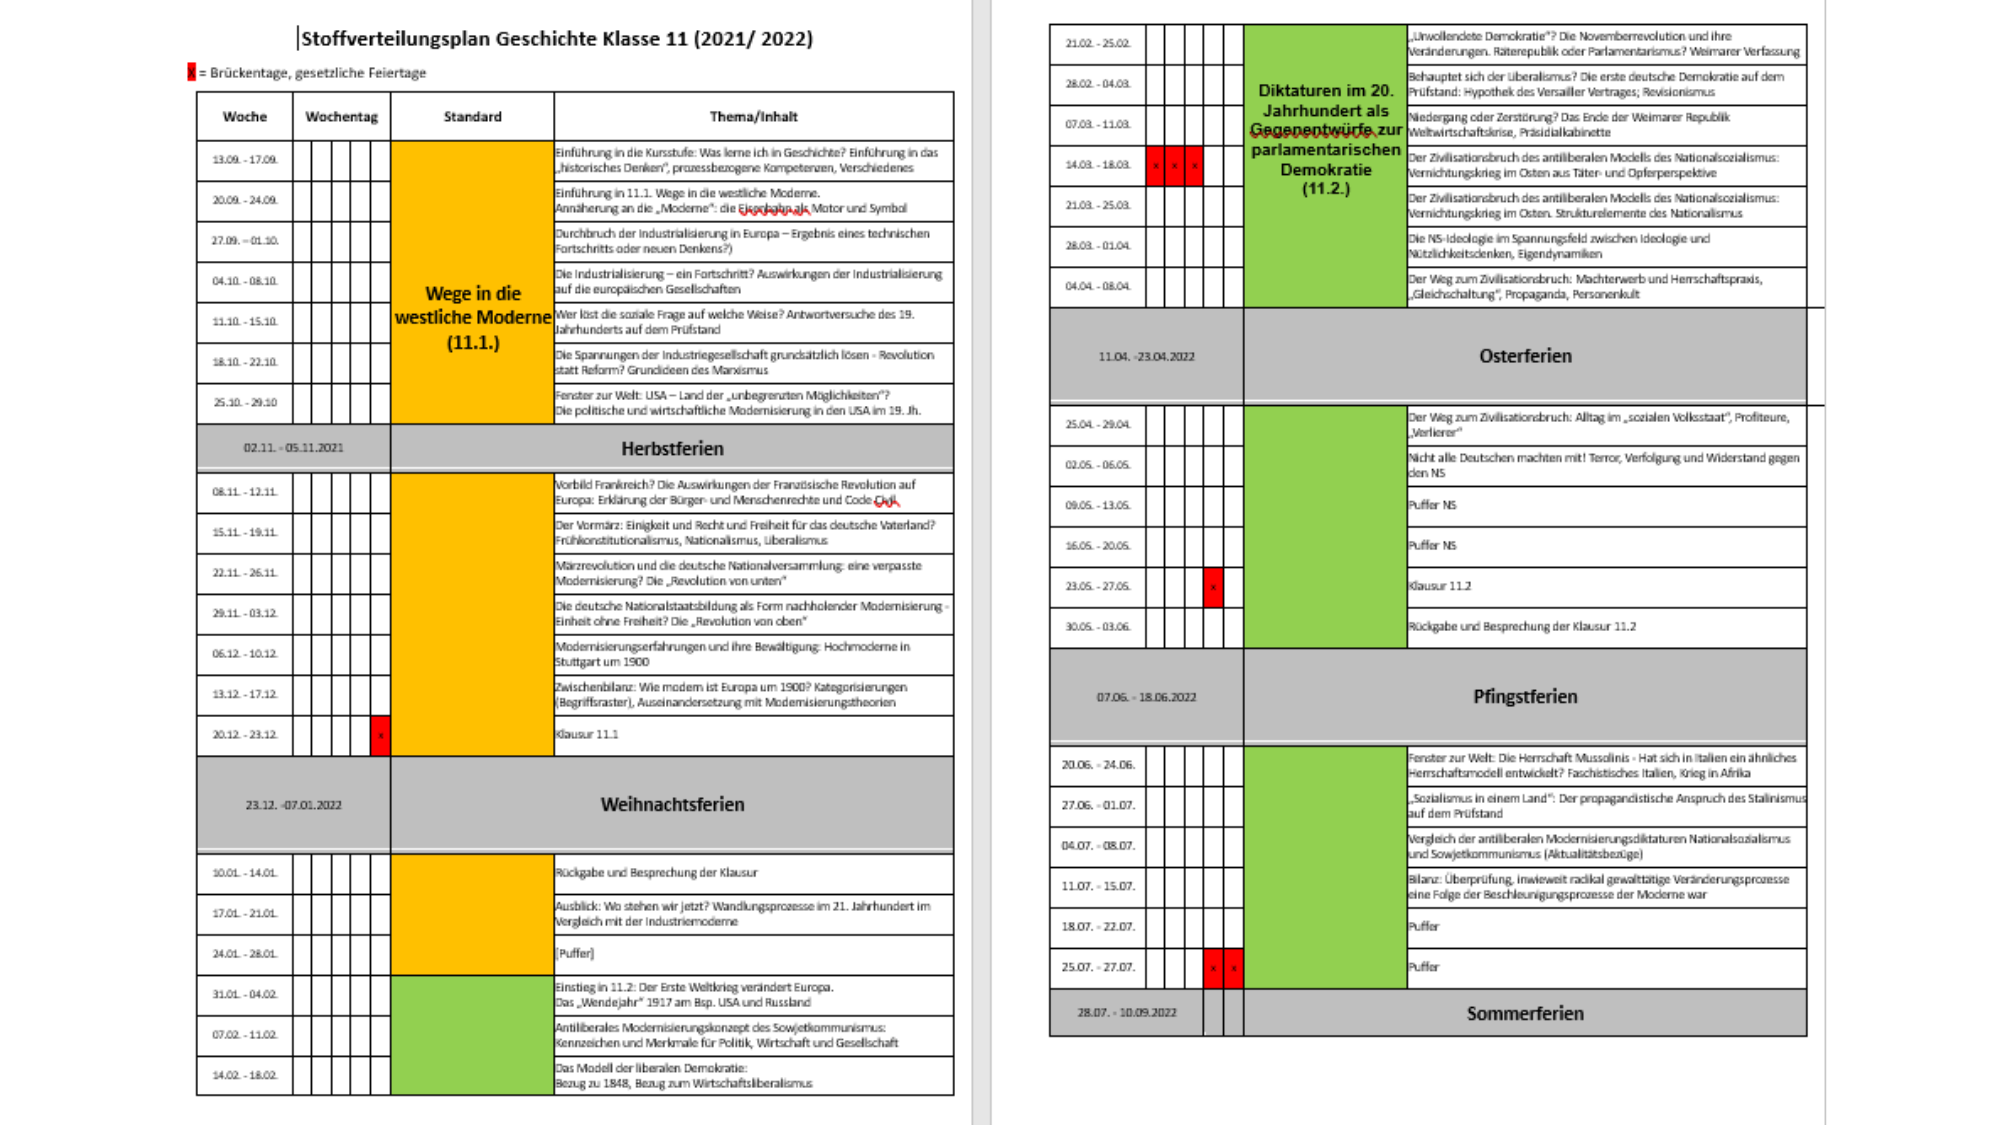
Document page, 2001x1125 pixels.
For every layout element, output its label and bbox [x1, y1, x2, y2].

picture [173, 0, 1827, 1125]
